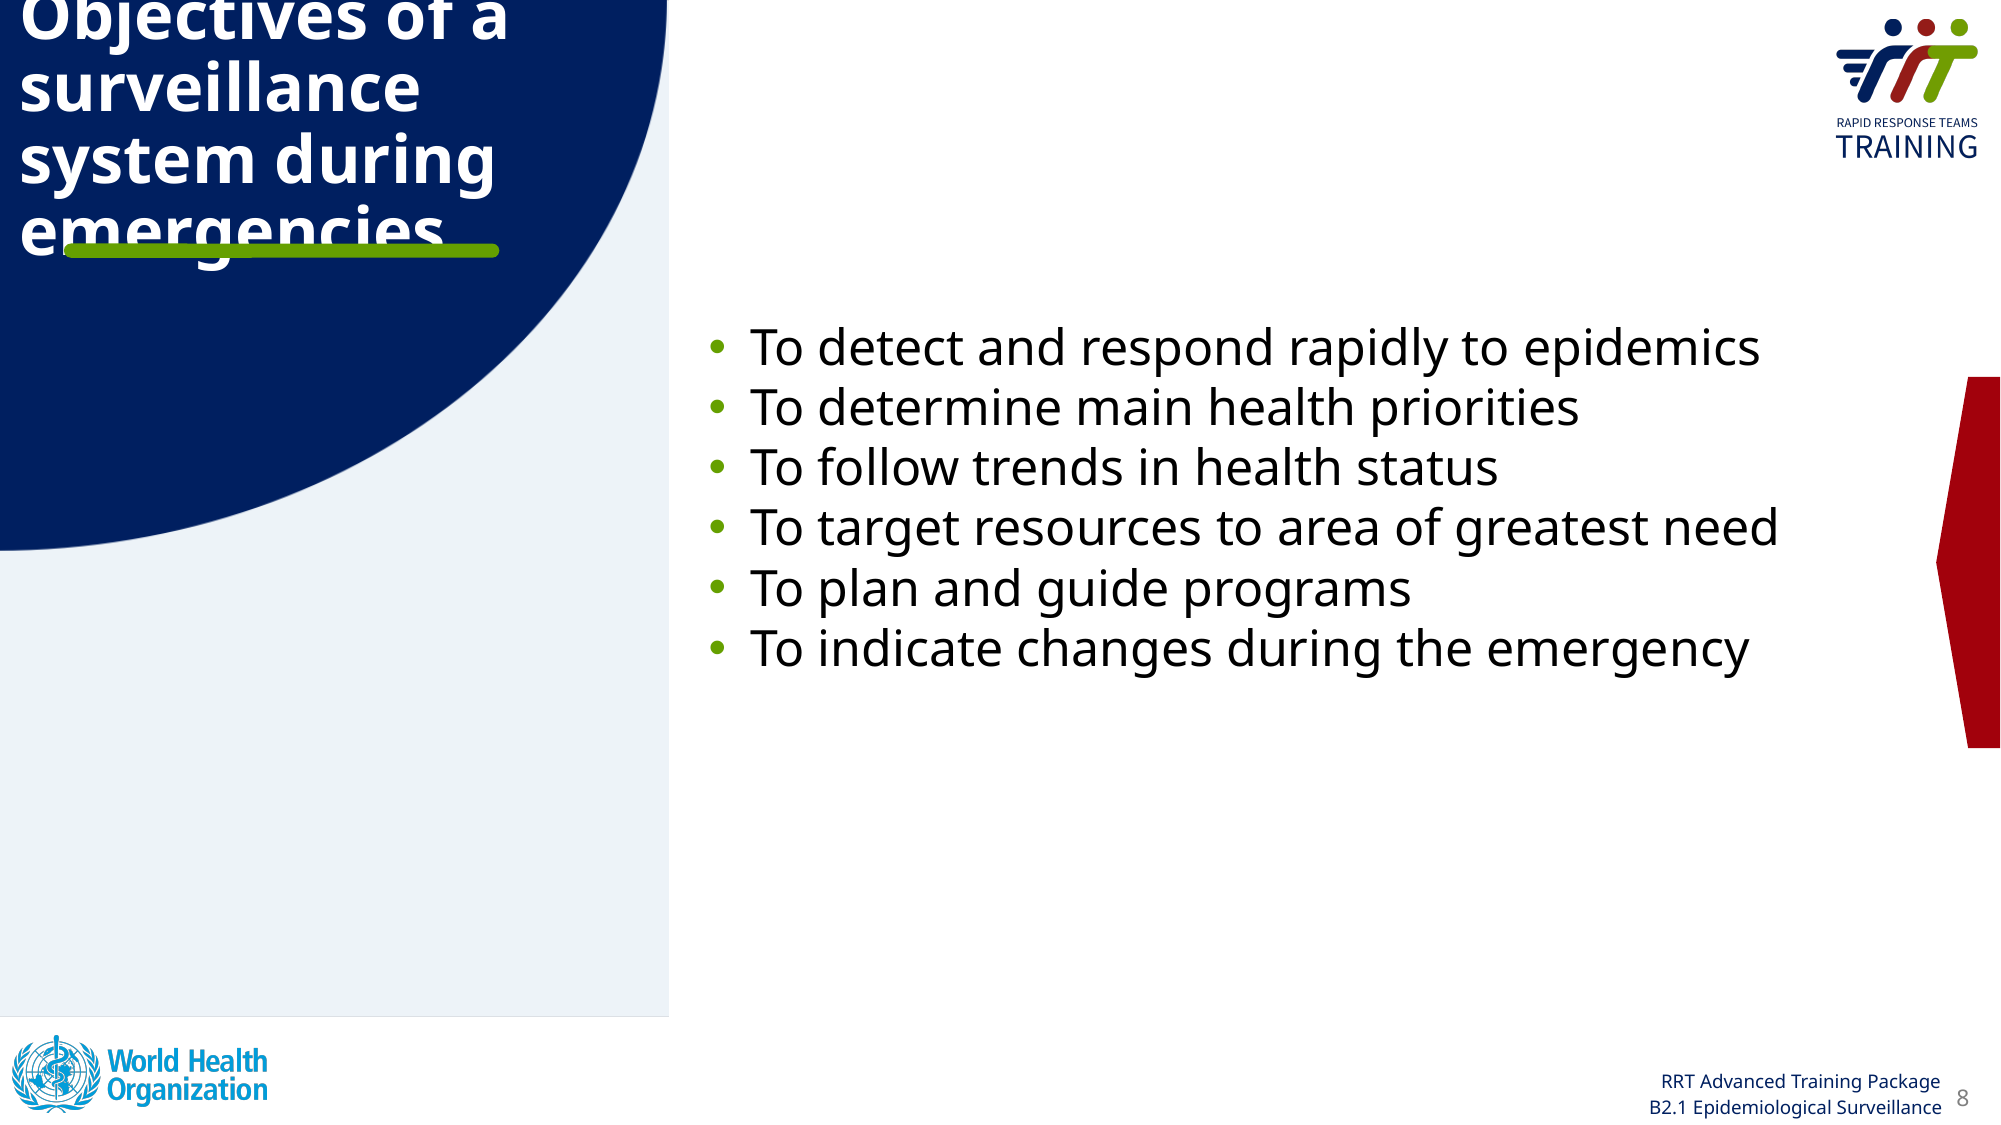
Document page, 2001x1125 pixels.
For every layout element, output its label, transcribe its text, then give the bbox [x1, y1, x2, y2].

picture [58, 1050, 64, 1058]
picture [0, 0, 669, 1018]
picture [1835, 19, 1978, 167]
picture [12, 1035, 267, 1113]
list To detect and respond rapidly to epidemics To determine main health priorities To follow trends in health status To target resources to area of greatest need To plan and guide programs To indicate changes during the emergency [700, 313, 1937, 732]
title Objectives of a surveillance system during emergencies [11, 0, 666, 253]
picture [12, 1083, 48, 1113]
text_box [63, 243, 500, 258]
